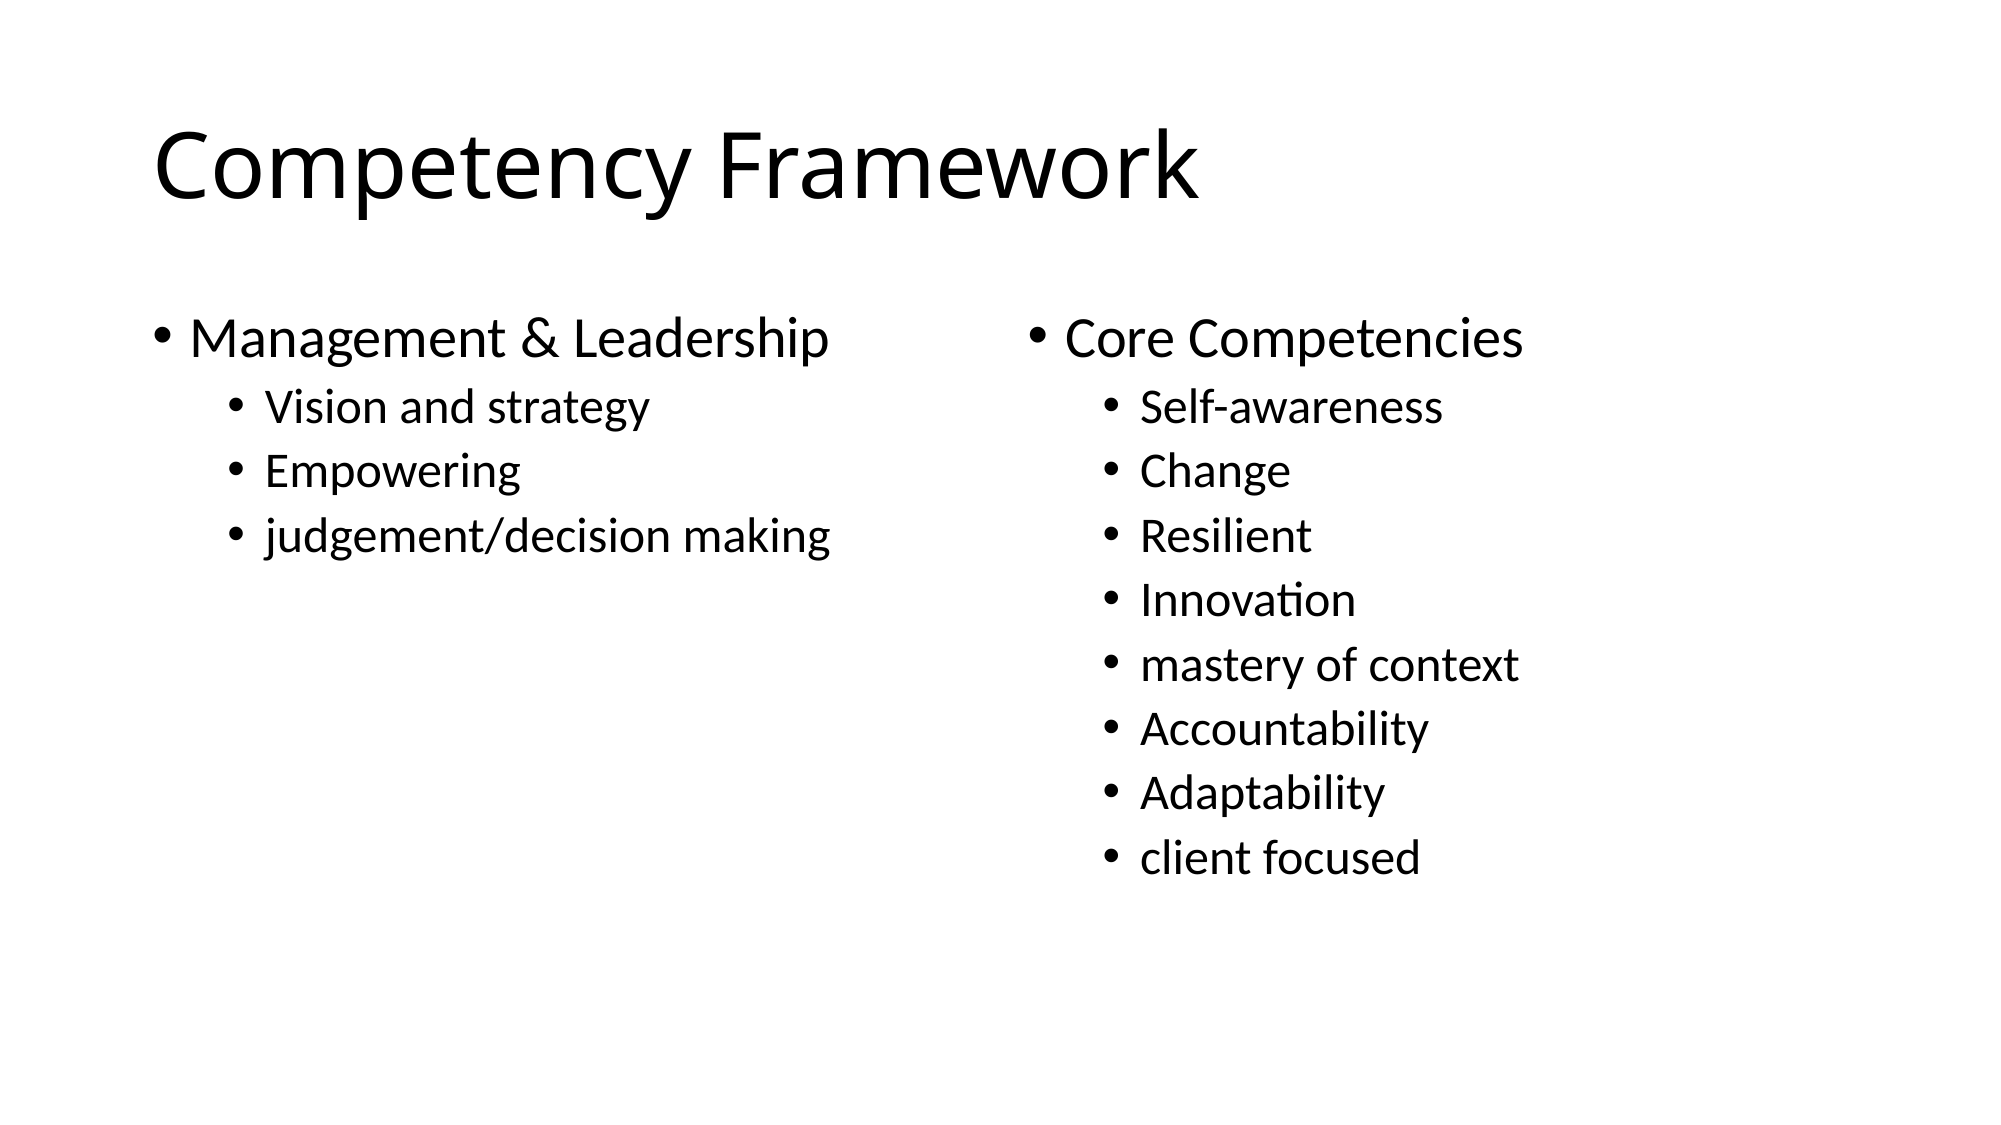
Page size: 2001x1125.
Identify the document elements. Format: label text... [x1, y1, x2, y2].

title Competency Framework [137, 59, 1863, 278]
list Core Competencies Self-awareness Change Resilient Innovation mastery of context Accountability Adaptability client focused [1012, 299, 1863, 1014]
list Management & Leadership Vision and strategy Empowering judgement/decision making [137, 299, 988, 1014]
